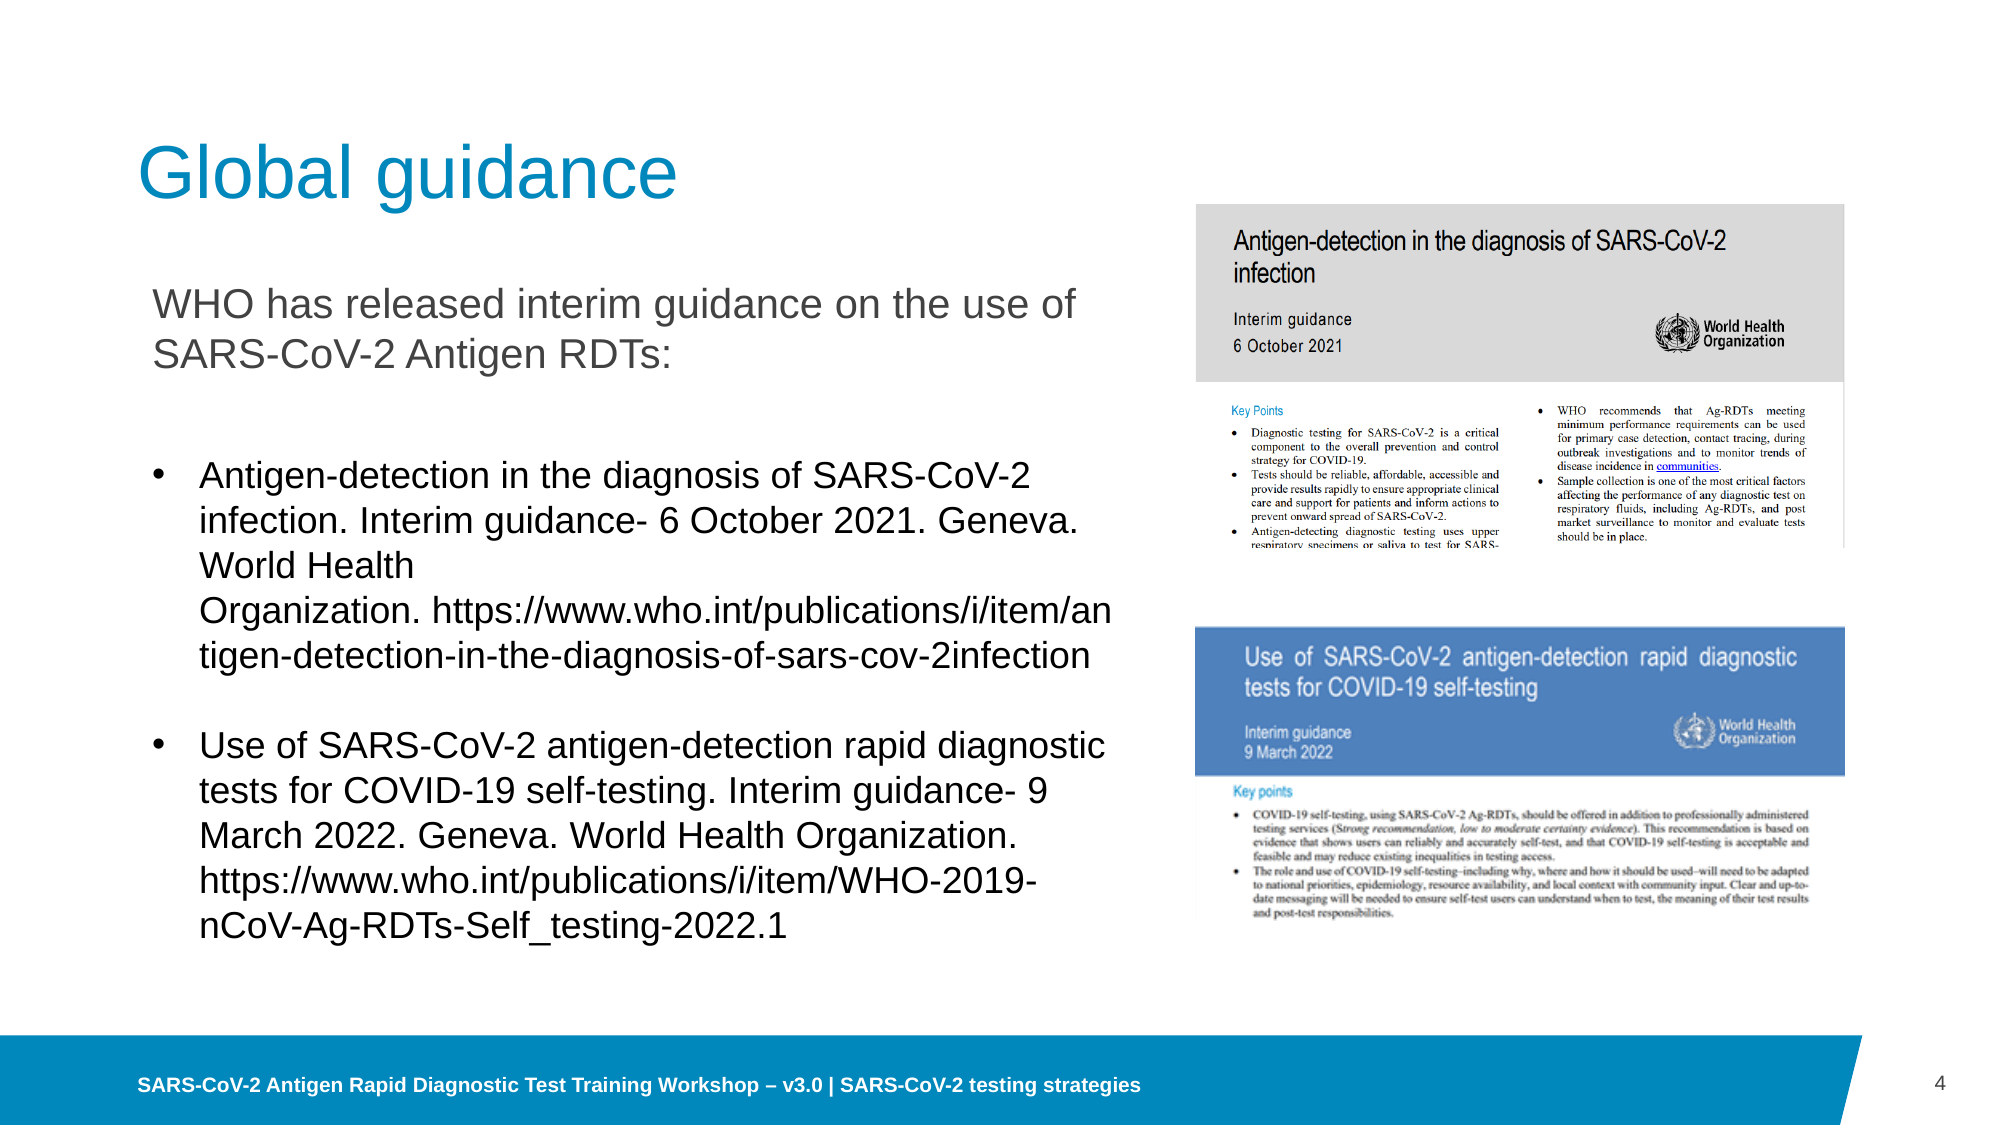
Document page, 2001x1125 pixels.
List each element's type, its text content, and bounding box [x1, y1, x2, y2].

text_box WHO has released interim guidance on the use of SARS-CoV-2 Antigen RDTs: [137, 269, 1178, 480]
footer SARS-CoV-2 Antigen Rapid Diagnostic Test Training Workshop – v3.0 | SARS-CoV-2 testing strategies [137, 1042, 1338, 1125]
slide_number 4 [1862, 1035, 1947, 1125]
picture [1195, 624, 1845, 921]
list [137, 284, 1863, 1014]
picture [1195, 204, 1845, 548]
text_box Antigen-detection in the diagnosis of SARS-CoV-2 infection. Interim guidance- 6 October 2021. Geneva. World Health Organization. https://www.who.int/publications/i/item/antigen-detection-in-the-diagnosis-of-sars-cov-2infection Use of SARS-CoV-2 antigen-detection rapid diagnostic tests for COVID-19 self-testing. Interim guidance- 9 March 2022. Geneva. World Health Organization. https://www.who.int/publications/i/item/WHO-2019-nCoV-Ag-RDTs-Self_testing-2022.1 [137, 444, 1133, 954]
title Global guidance [137, 59, 1863, 215]
